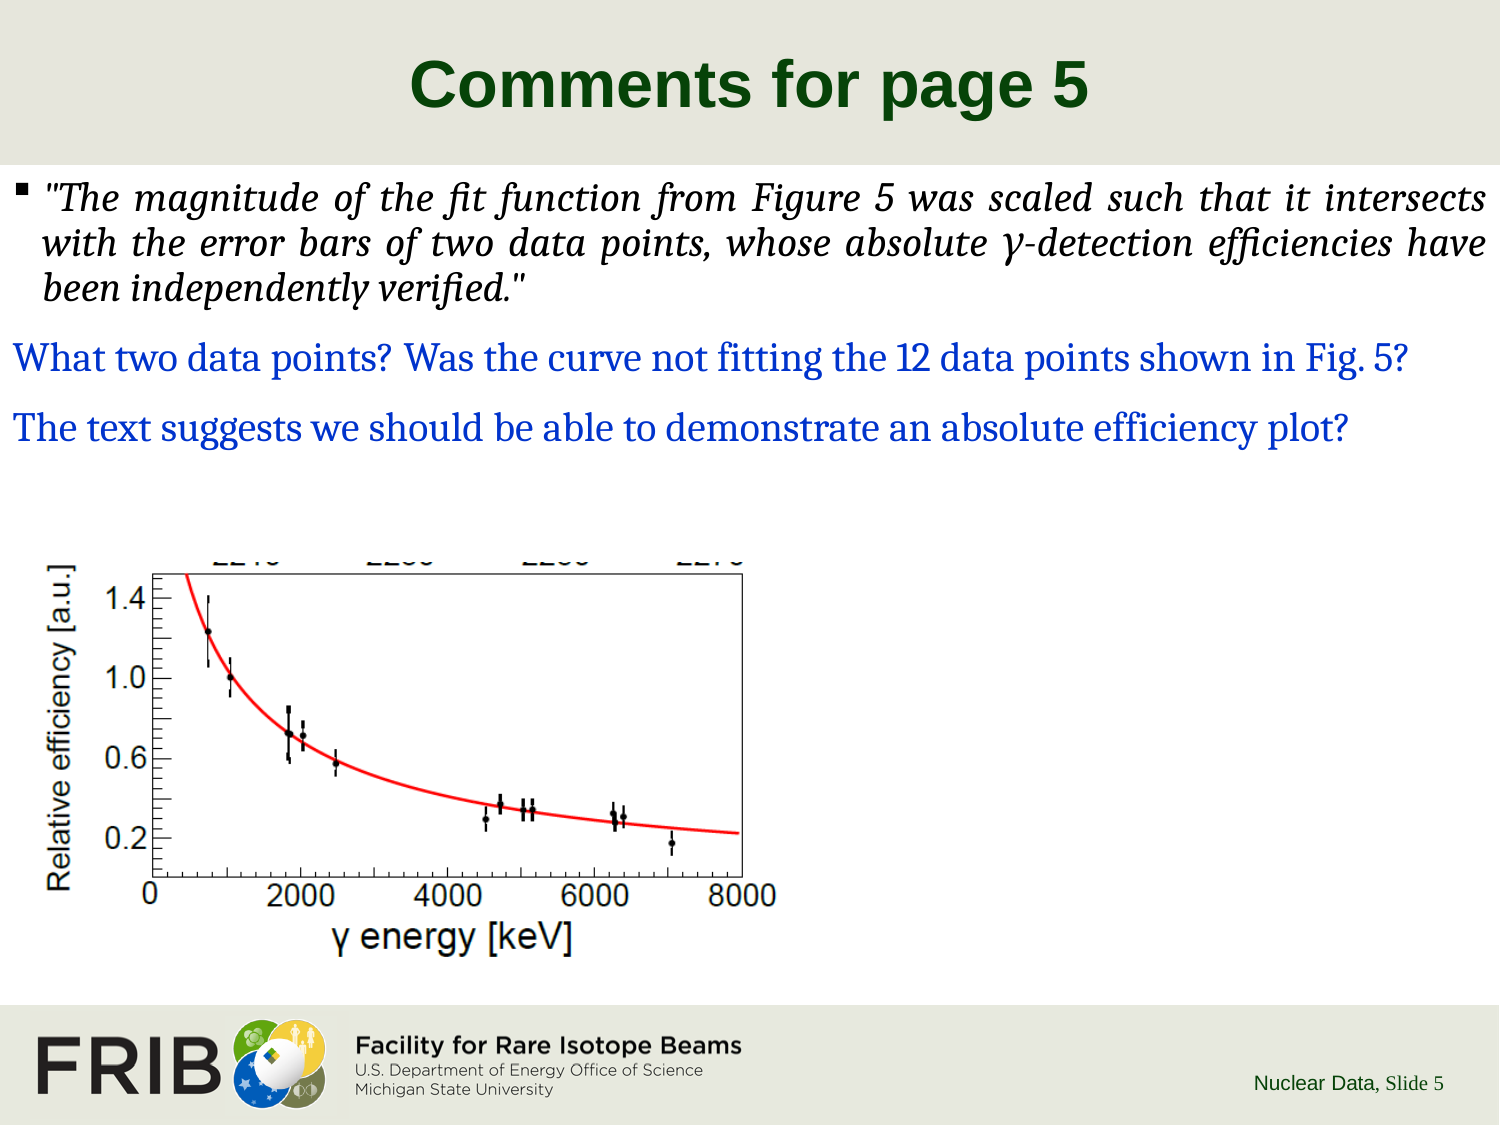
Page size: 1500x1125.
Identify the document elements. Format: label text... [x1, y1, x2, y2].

picture [0, 0, 1500, 165]
picture [0, 1005, 1499, 1125]
list "The magnitude of the fit function from Figure 5 was scaled such that it intersects with the error bars of two data points, whose absolute γ-detection efficiencies have been independently verified." What two data points? Was the curve not fitting the 12 data points shown in Fig. 5? The text suggests we should be able to demonstrate an absolute efficiency plot? [12, 174, 1488, 1000]
title Comments for page 5 [11, 46, 1489, 128]
footer Nuclear Data [679, 1042, 1374, 1103]
picture [42, 562, 782, 965]
slide_number , Slide 5 [1374, 1042, 1500, 1103]
